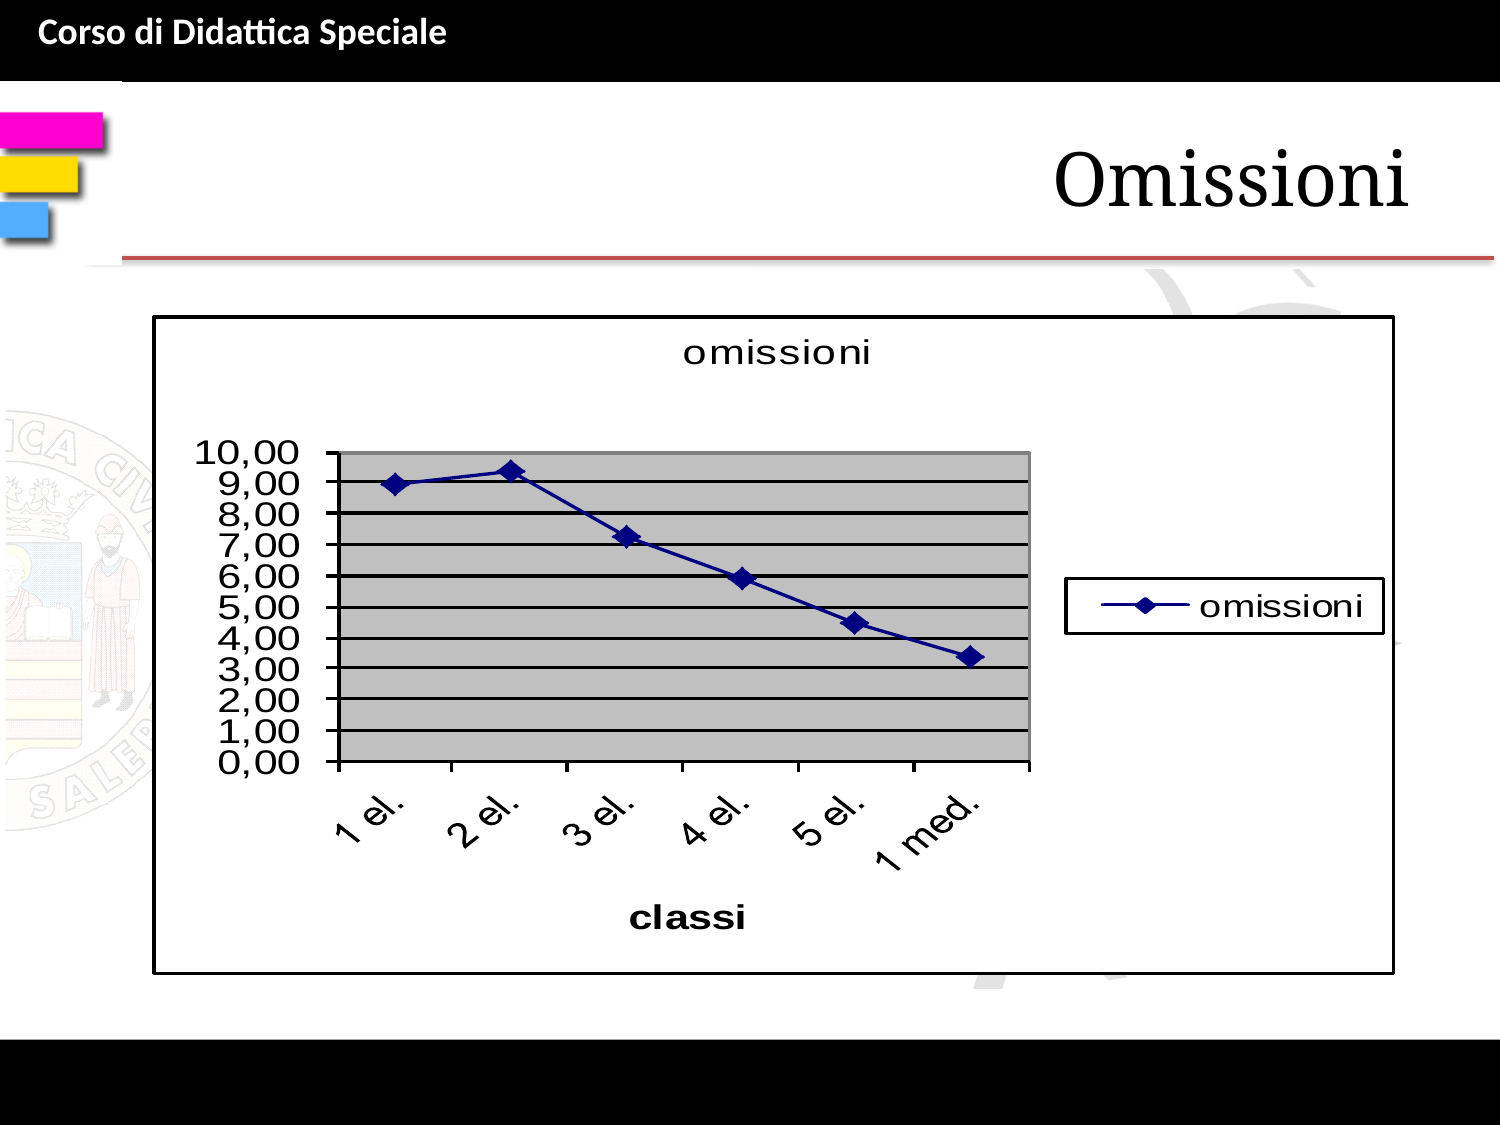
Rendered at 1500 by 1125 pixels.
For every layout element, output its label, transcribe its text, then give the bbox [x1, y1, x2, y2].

title Omissioni [120, 106, 1426, 247]
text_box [135, 302, 1412, 988]
picture [750, 269, 1442, 989]
picture [0, 81, 122, 265]
